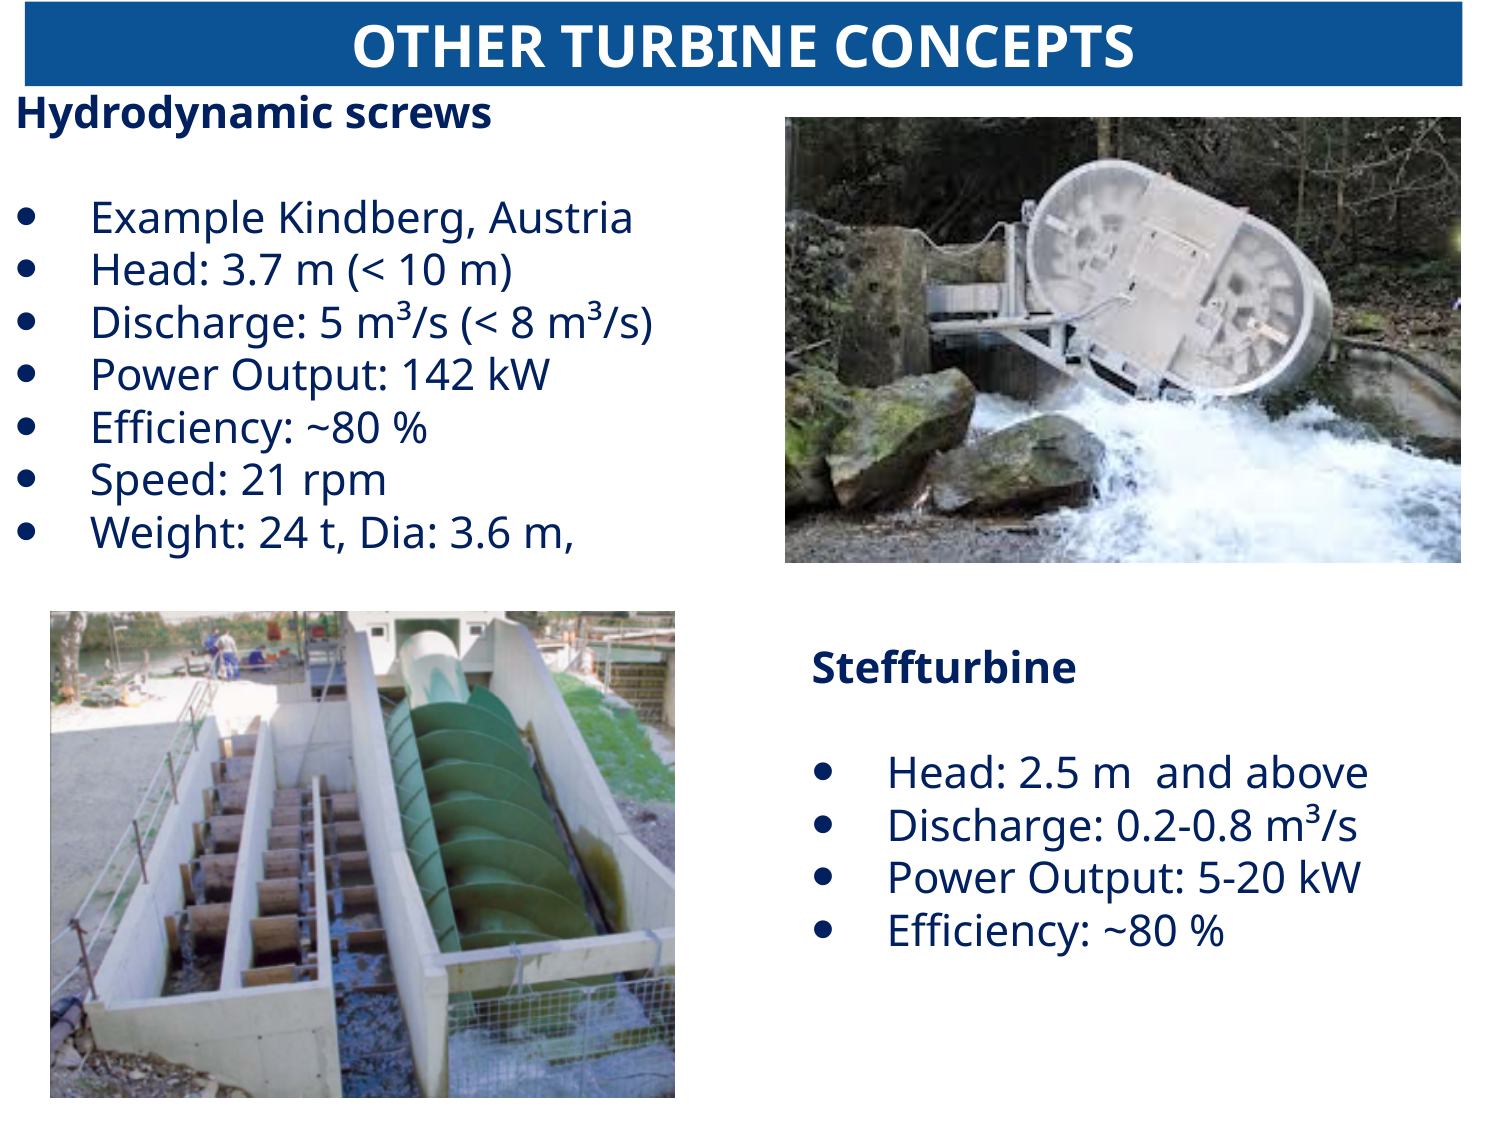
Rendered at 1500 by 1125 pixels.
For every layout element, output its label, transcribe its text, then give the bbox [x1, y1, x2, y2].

text_box Steffturbine Head: 2.5 m and above Discharge: 0.2-0.8 m³/s Power Output: 5-20 kW Efficiency: ~80 % [796, 632, 1465, 963]
text_box Hydrodynamic screws Example Kindberg, Austria Head: 3.7 m (< 10 m) Discharge: 5 m³/s (< 8 m³/s) Power Output: 142 kW Efficiency: ~80 % Speed: 21 rpm Weight: 24 t, Dia: 3.6 m, [0, 77, 750, 565]
picture [49, 611, 676, 1099]
picture [784, 116, 1461, 563]
text_box OTHER TURBINE CONCEPTS [24, 1, 1463, 87]
